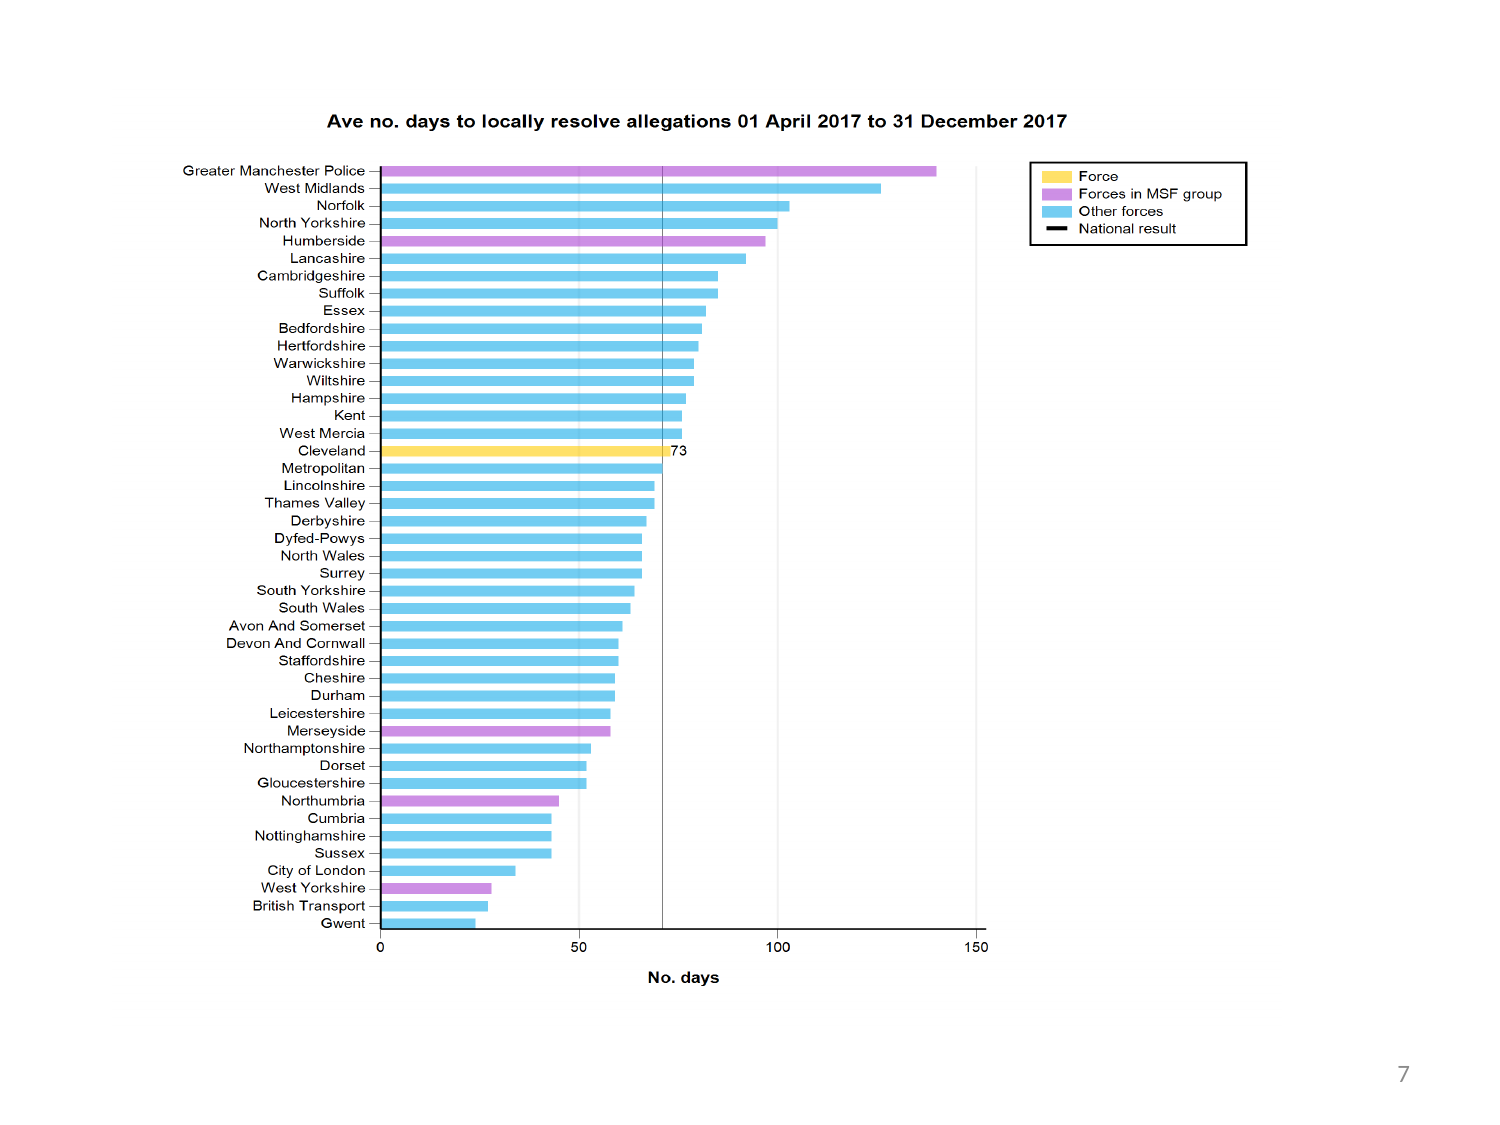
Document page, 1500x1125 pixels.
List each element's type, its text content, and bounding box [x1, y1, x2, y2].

slide_number 7 [1074, 1042, 1425, 1103]
picture [111, 81, 1282, 1026]
